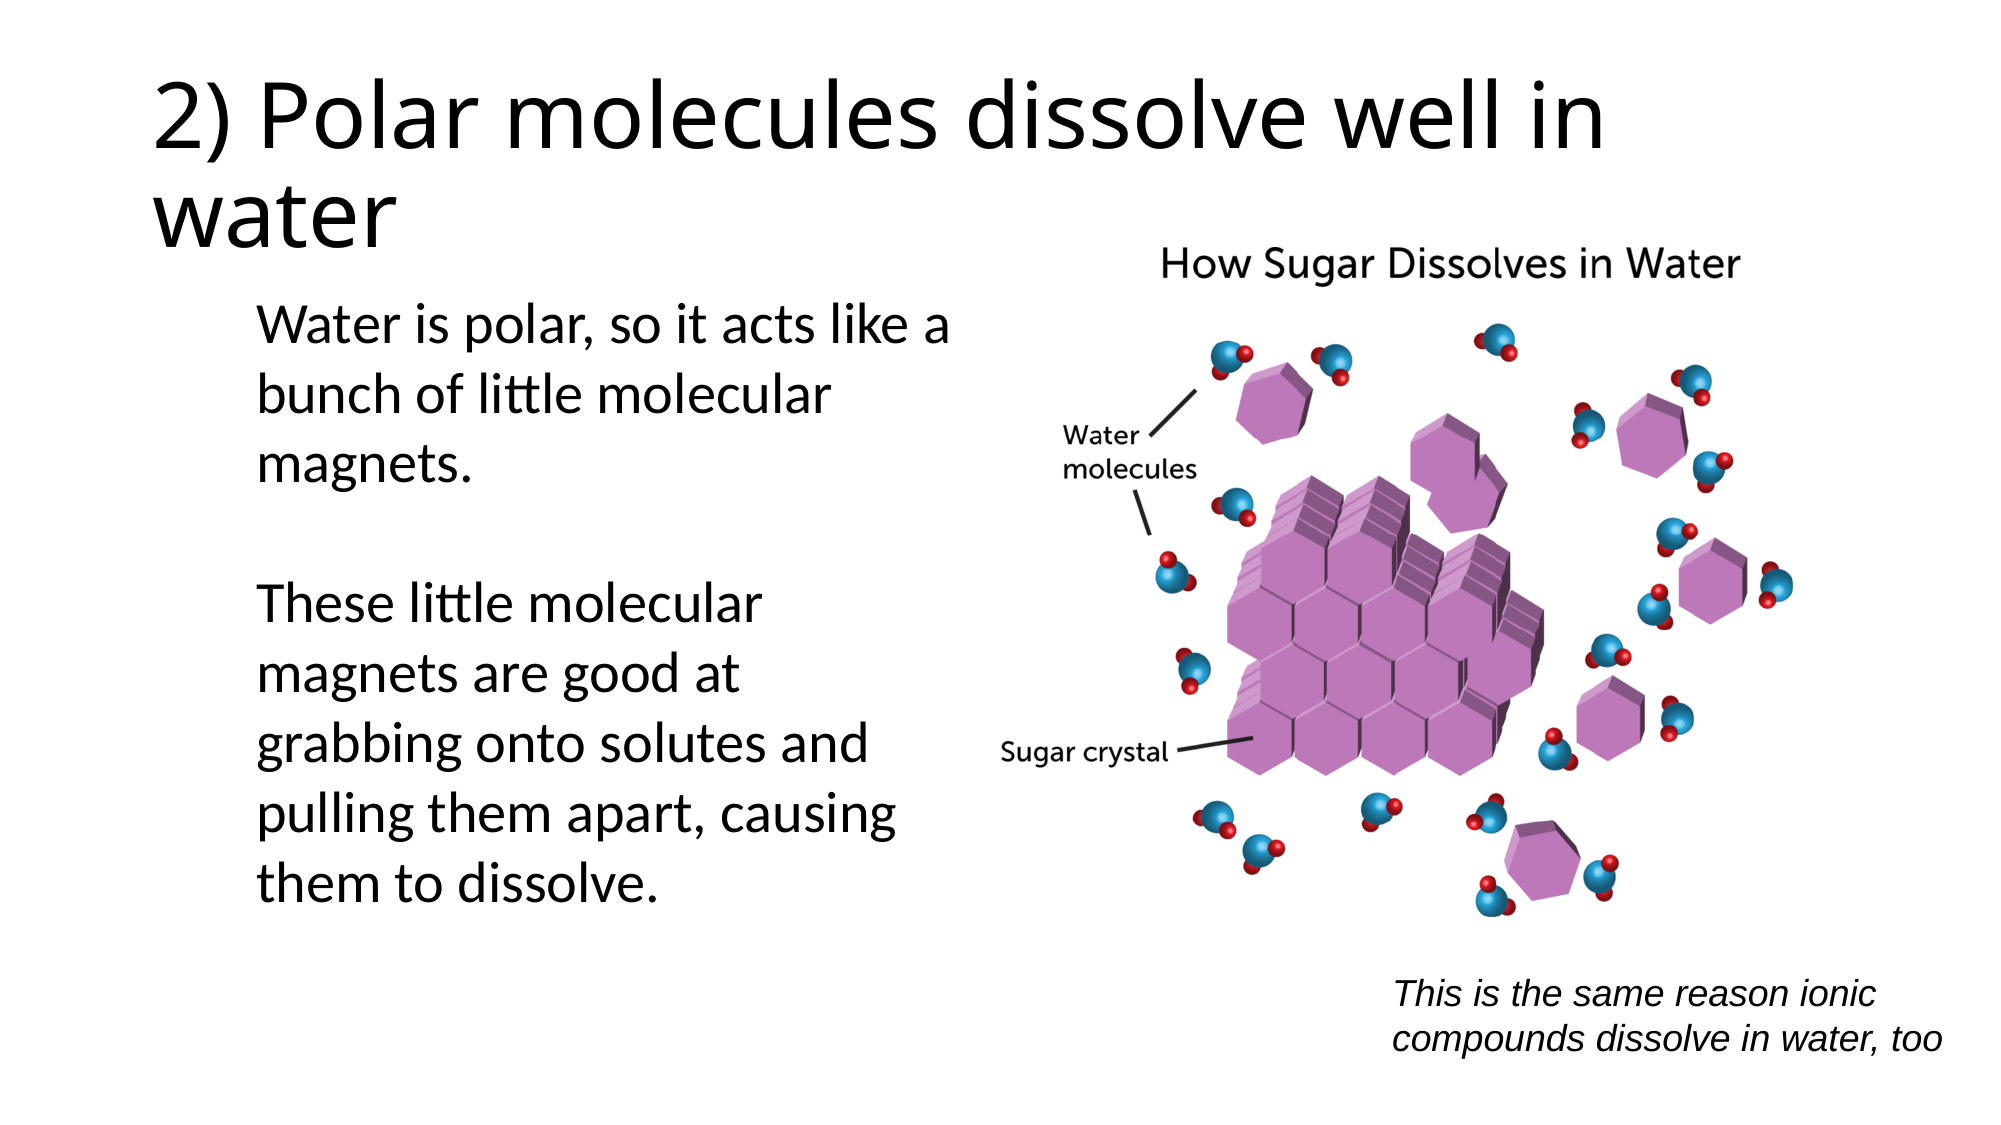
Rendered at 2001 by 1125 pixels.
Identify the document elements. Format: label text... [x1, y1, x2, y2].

text_box This is the same reason ionic compounds dissolve in water, too [1377, 961, 1974, 1125]
picture [1001, 247, 1793, 917]
text_box Water is polar, so it acts like a bunch of little molecular magnets. These little molecular magnets are good at grabbing onto solutes and pulling them apart, causing them to dissolve. [241, 277, 975, 922]
title 2) Polar molecules dissolve well in water [137, 59, 1863, 278]
